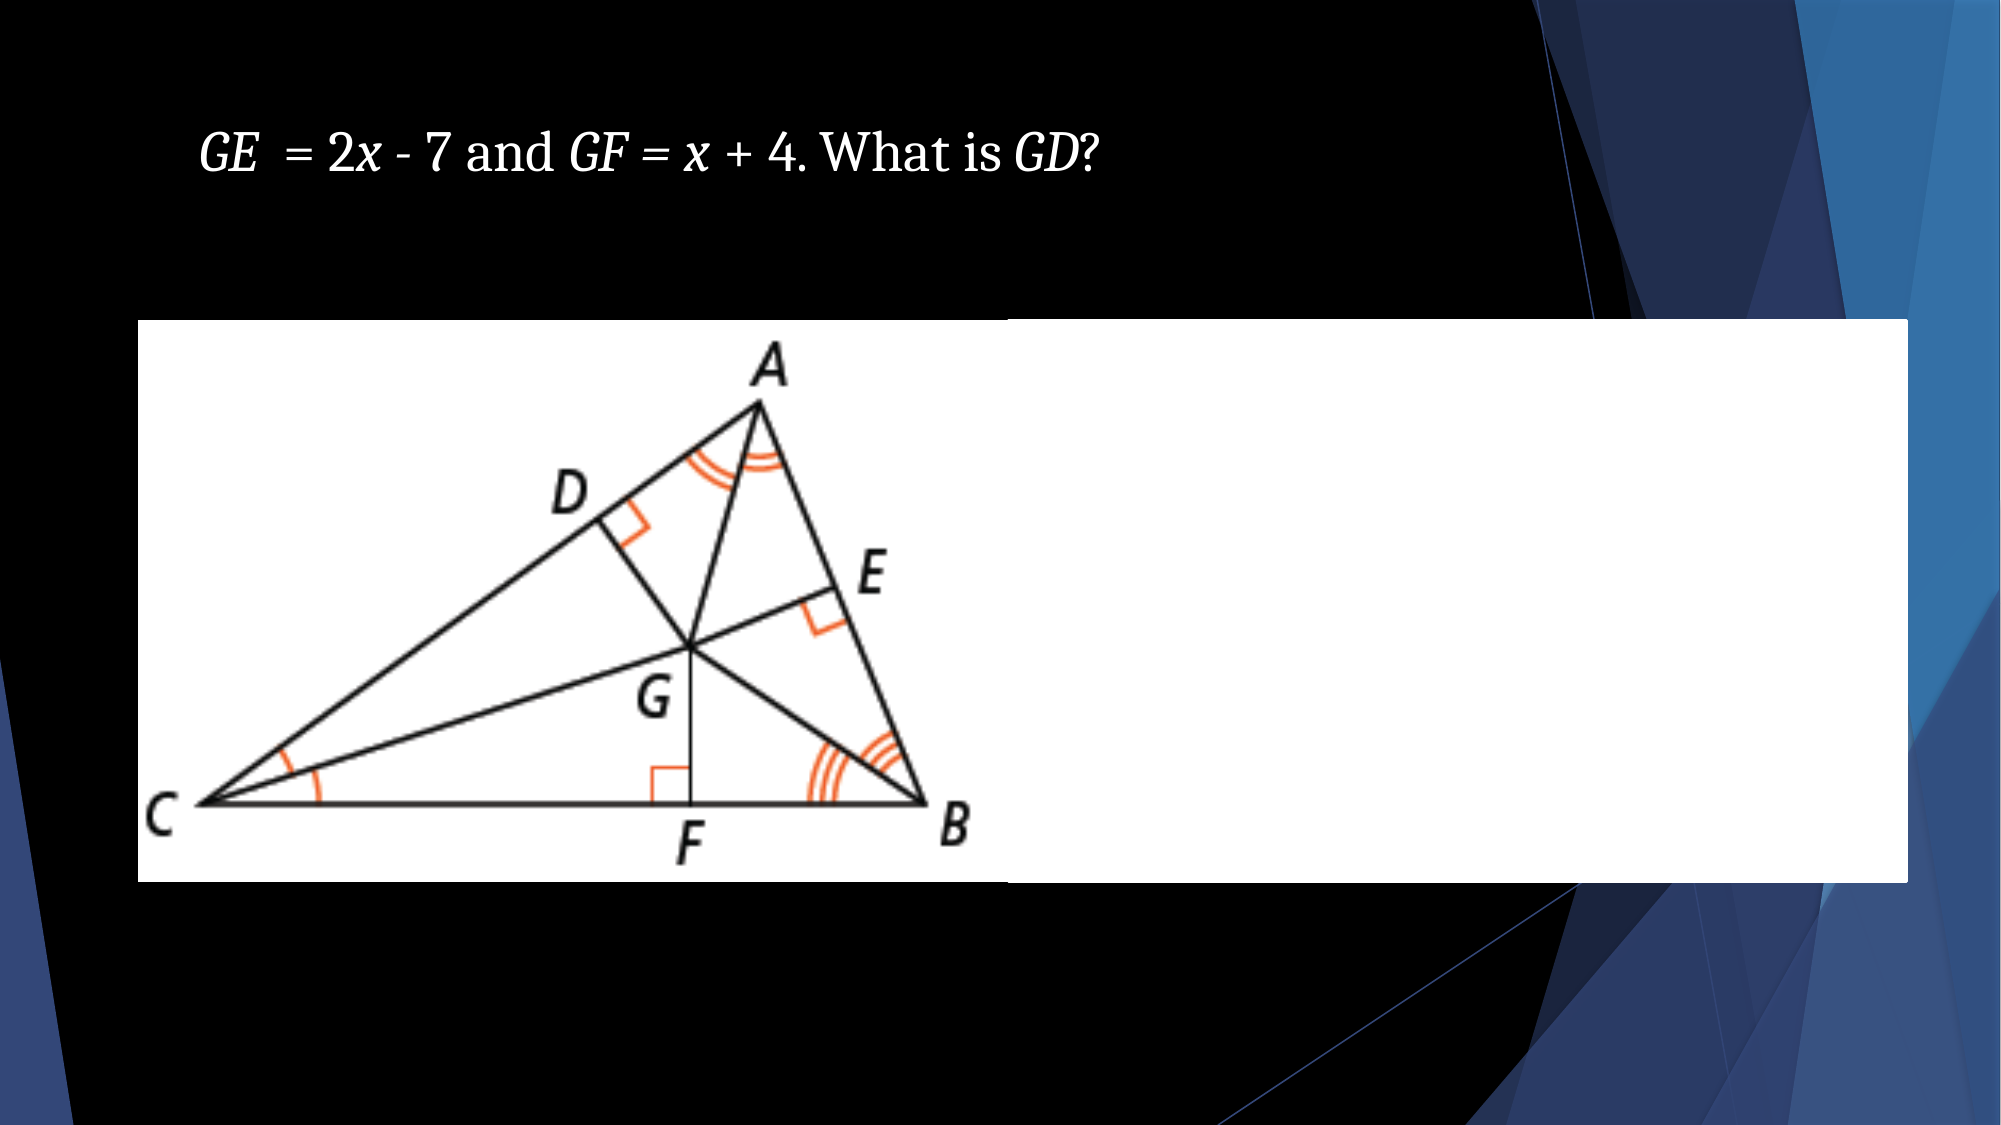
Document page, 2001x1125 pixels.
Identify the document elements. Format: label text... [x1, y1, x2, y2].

picture [138, 320, 1009, 882]
text_box GE = 2x - 7 and GF = x + 4. What is GD? [183, 105, 1120, 192]
text_box [1007, 319, 1908, 883]
